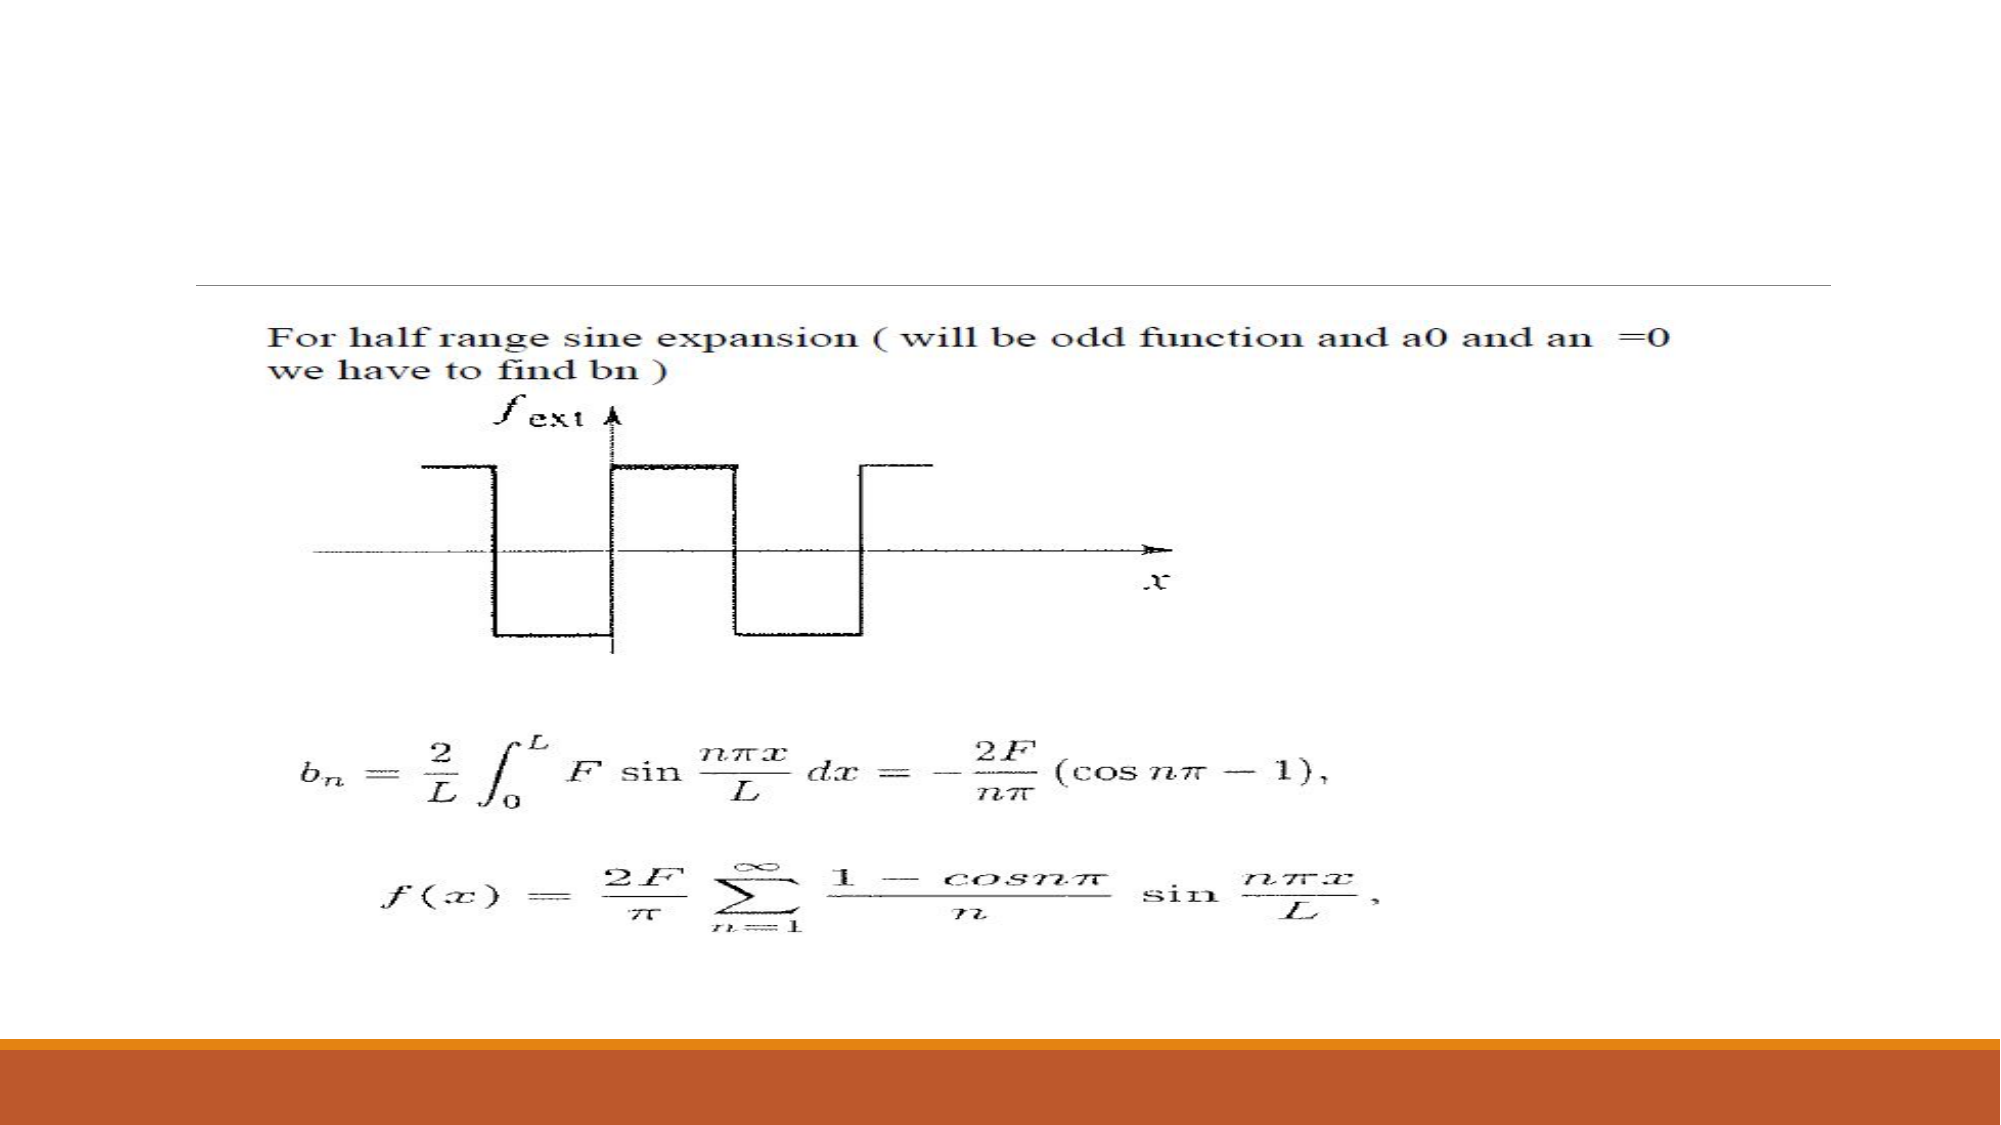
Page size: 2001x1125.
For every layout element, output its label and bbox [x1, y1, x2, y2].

list [201, 319, 1766, 981]
